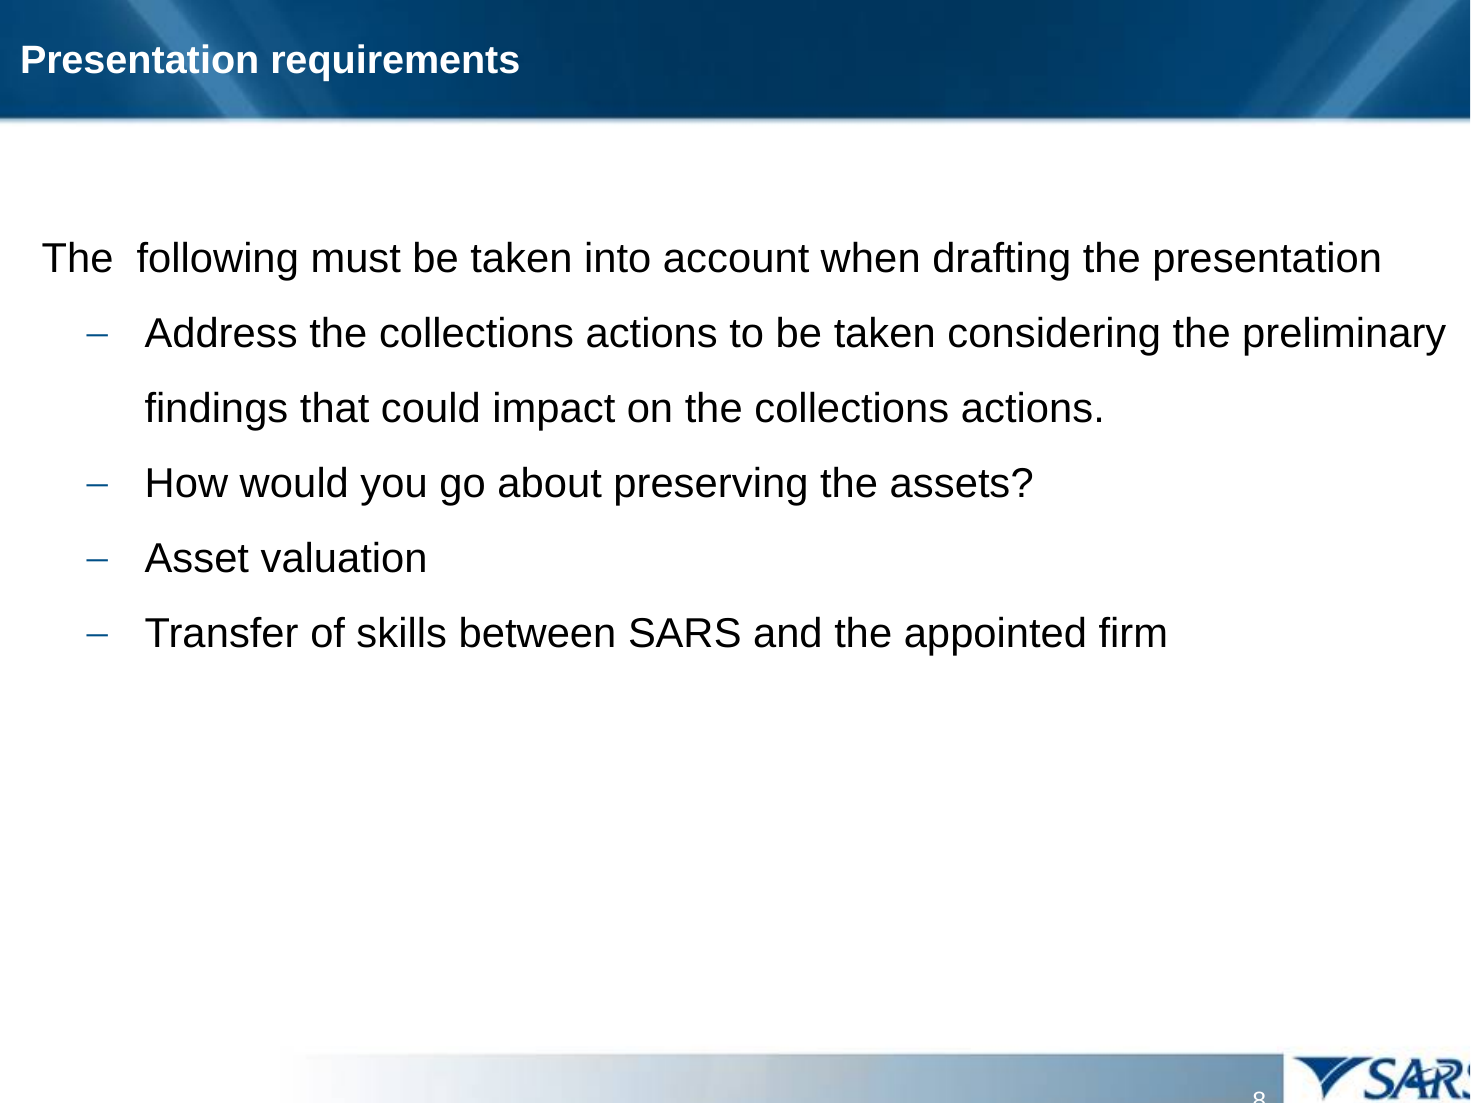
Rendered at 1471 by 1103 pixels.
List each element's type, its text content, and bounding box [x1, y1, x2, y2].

picture [0, 0, 1471, 1103]
title Presentation requirements [19, 33, 1463, 82]
list The following must be taken into account when drafting the presentation Address the collections actions to be taken considering the preliminary findings that could impact on the collections actions. How would you go about preserving the assets? Asset valuation Transfer of skills between SARS and the appointed firm [27, 230, 1471, 661]
slide_number 7 [1124, 1084, 1267, 1103]
